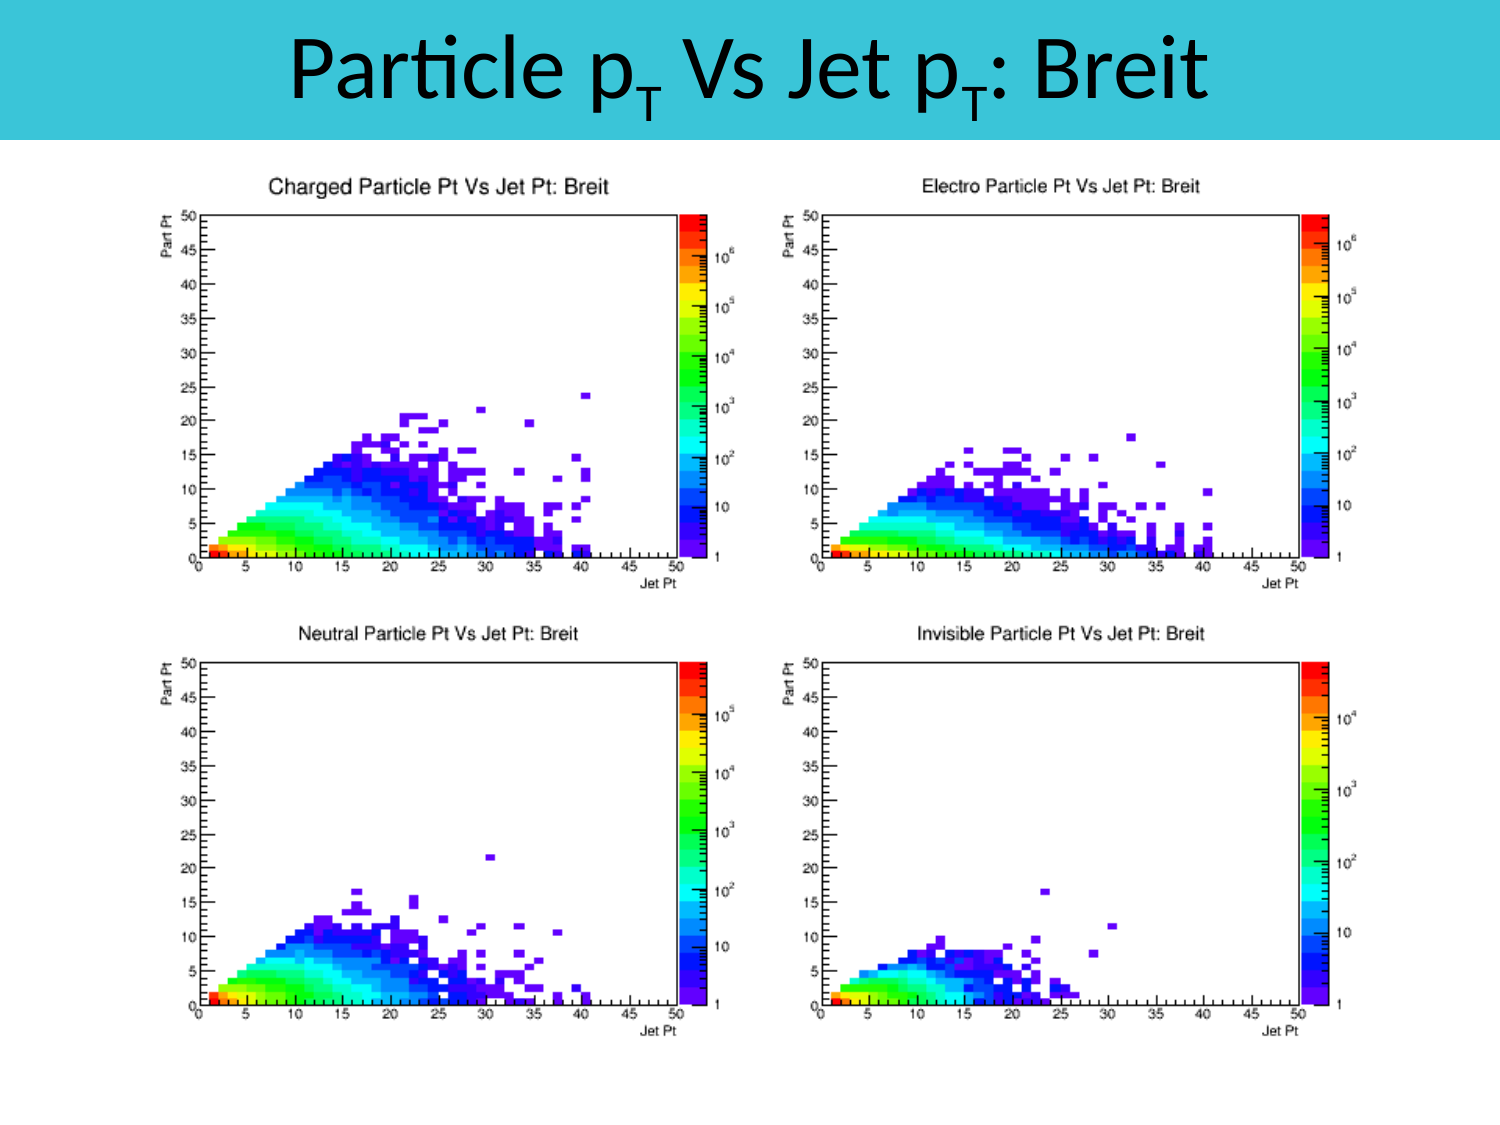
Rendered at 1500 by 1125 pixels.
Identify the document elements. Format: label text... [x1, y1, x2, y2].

text_box Particle pT Vs Jet pT: Breit [0, 0, 1500, 140]
picture [128, 163, 1372, 1058]
